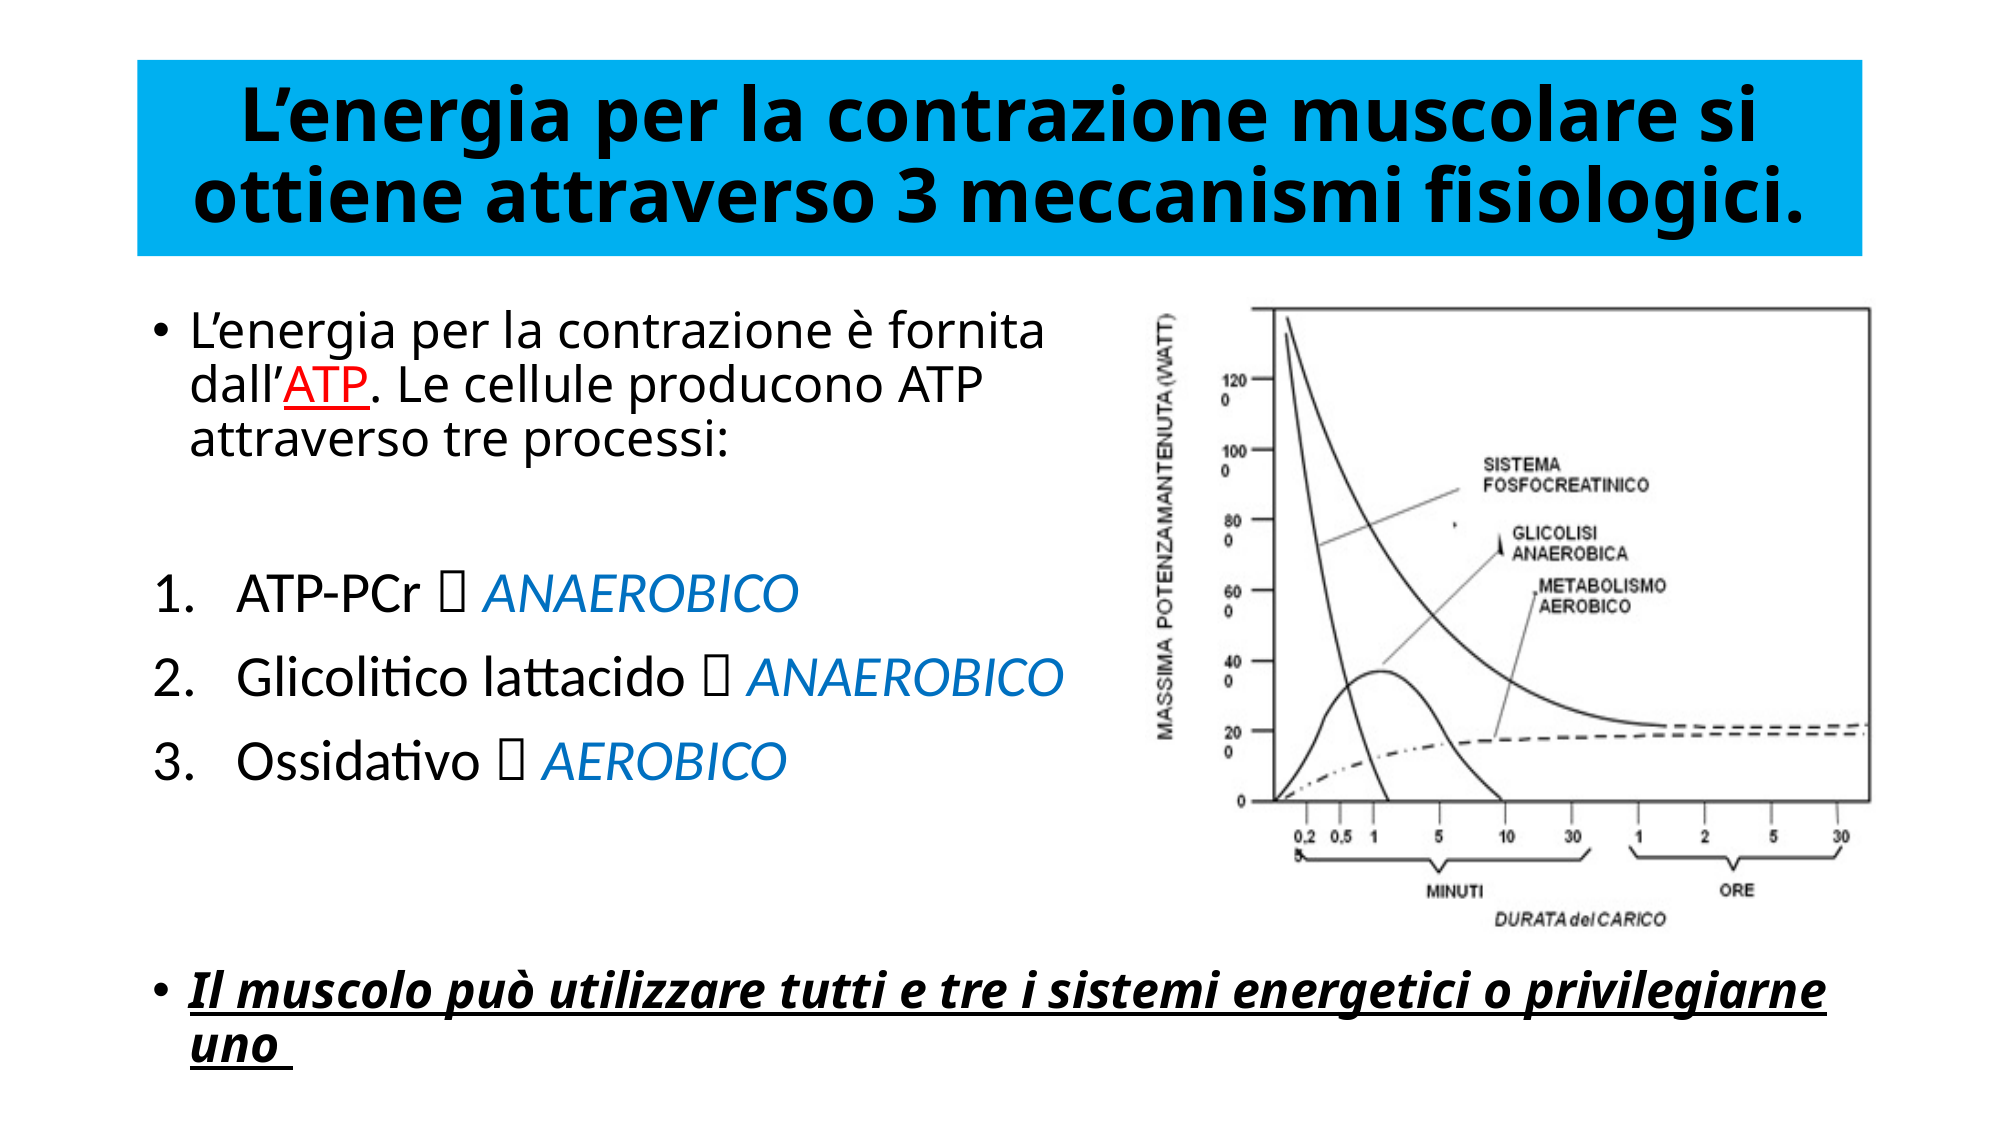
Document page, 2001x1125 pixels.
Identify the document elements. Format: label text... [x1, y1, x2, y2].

picture [1145, 297, 1905, 942]
title L’energia per la contrazione muscolare si ottiene attraverso 3 meccanismi fisiologici. [137, 59, 1863, 257]
list L’energia per la contrazione è fornita dall’ATP. Le cellule producono ATP attraverso tre processi: ATP-PCr  ANAEROBICO Glicolitico lattacido  ANAEROBICO Ossidativo  AEROBICO [137, 297, 1145, 838]
text_box Il muscolo può utilizzare tutti e tre i sistemi energetici o privilegiarne uno [137, 957, 1936, 1081]
